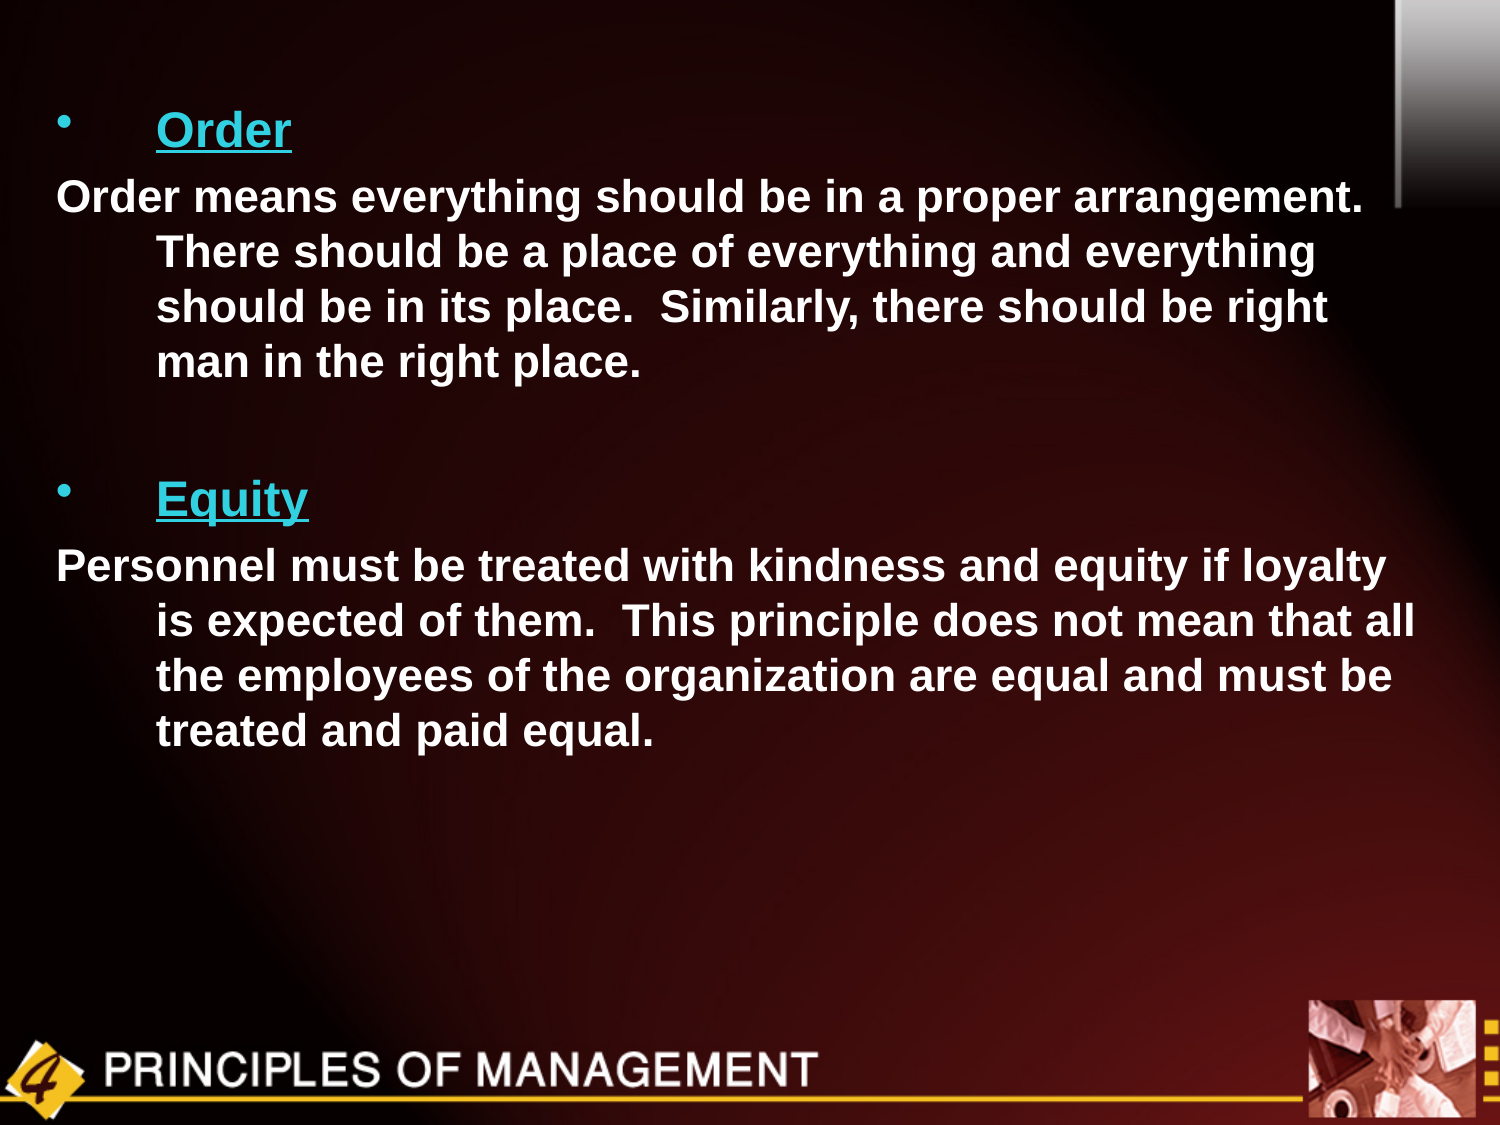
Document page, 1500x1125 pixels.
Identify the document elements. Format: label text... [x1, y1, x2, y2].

picture [0, 0, 1500, 1125]
text_box Order Order means everything should be in a proper arrangement. There should be a place of everything and everything should be in its place. Similarly, there should be right man in the right place. Equity Personnel must be treated with kindness and equity if loyalty is expected of them. This principle does not mean that all the employees of the organization are equal and must be treated and paid equal. [41, 90, 1447, 1095]
